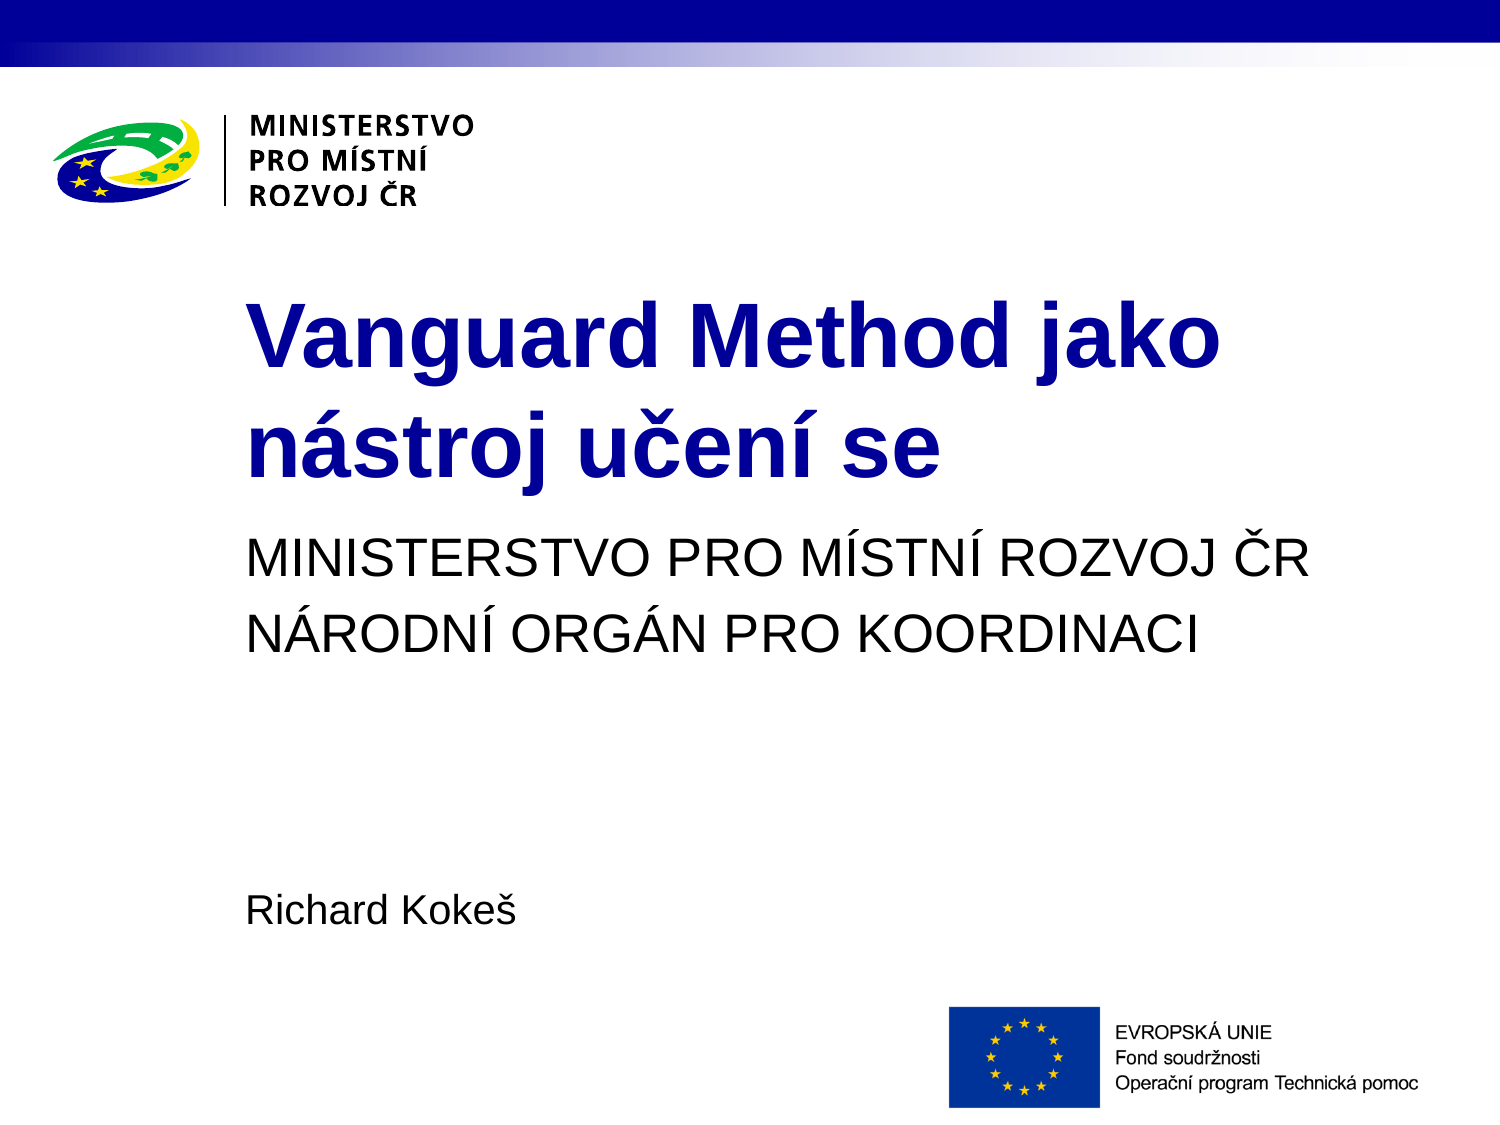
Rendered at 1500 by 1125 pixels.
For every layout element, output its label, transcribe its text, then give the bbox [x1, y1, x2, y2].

picture [915, 973, 1452, 1125]
title Vanguard Method jako nástroj učení se [230, 326, 1425, 504]
subtitle Richard Kokeš [230, 798, 1424, 941]
